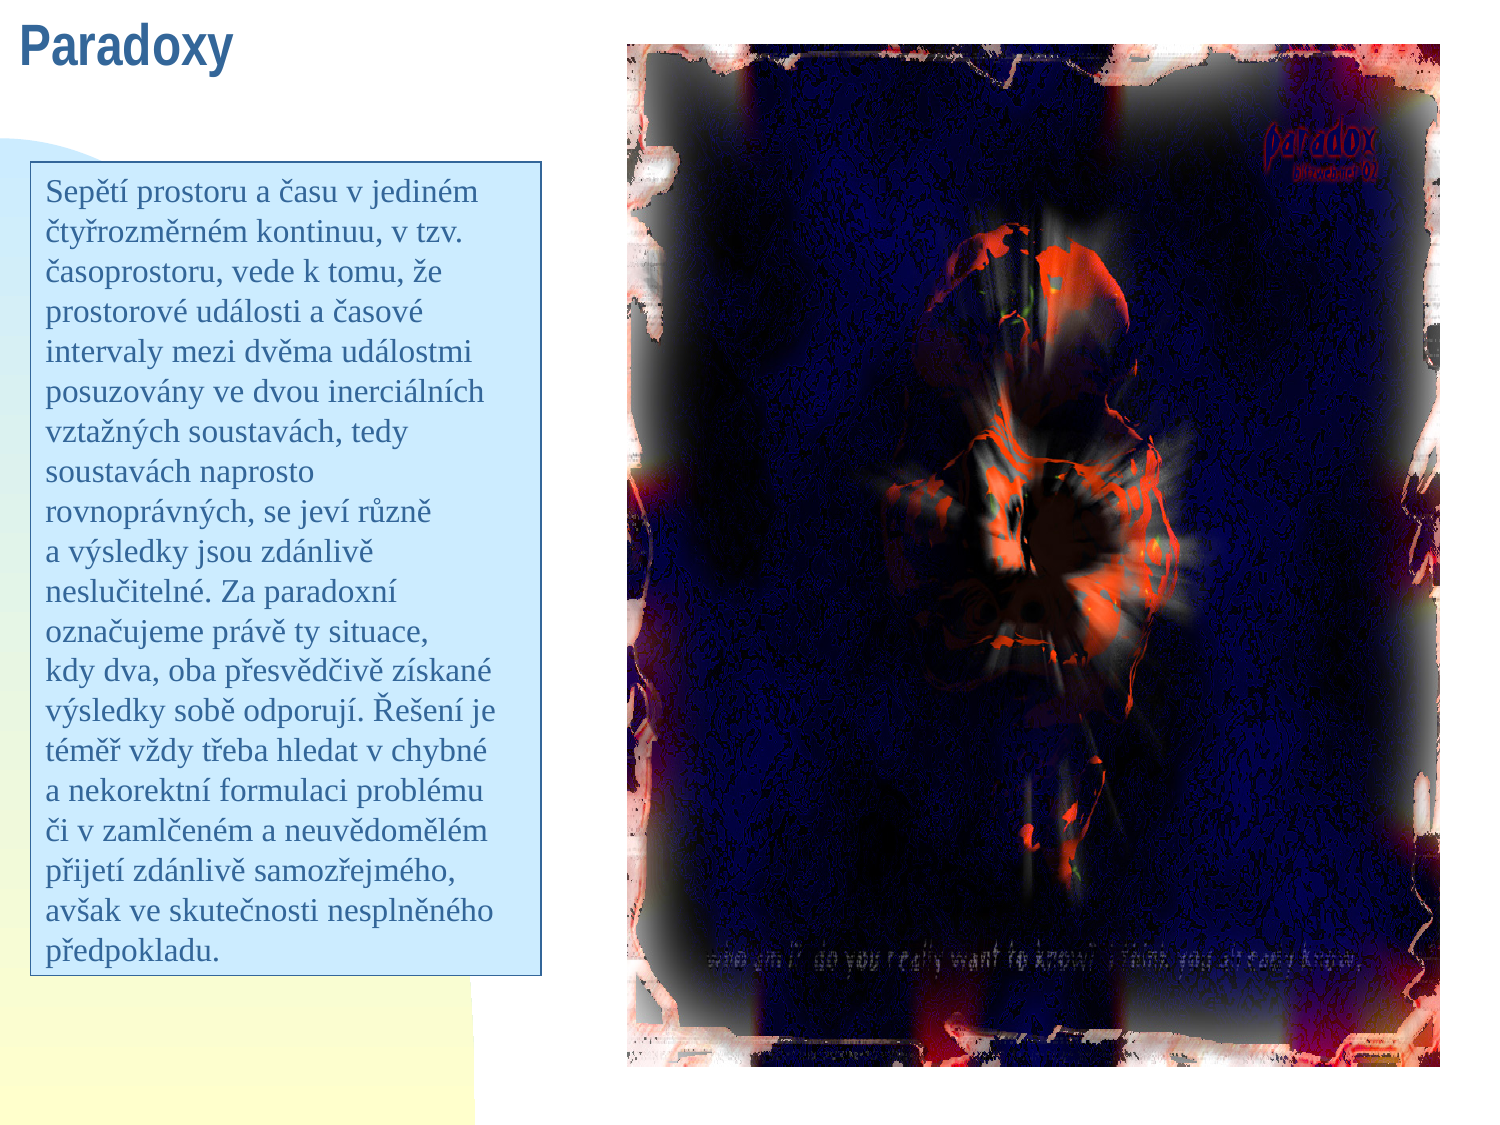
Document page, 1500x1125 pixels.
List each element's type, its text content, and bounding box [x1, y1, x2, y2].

text_box Sepětí prostoru a času v jediném čtyřrozměrném kontinuu, v tzv. časoprostoru, vede k tomu, že prostorové události a časové intervaly mezi dvěma událostmi posuzovány ve dvou inerciálních vztažných soustavách, tedy soustavách naprosto rovnoprávných, se jeví různě a výsledky jsou zdánlivě neslučitelné. Za paradoxní označujeme právě ty situace, kdy dva, oba přesvědčivě získané výsledky sobě odporují. Řešení je téměř vždy třeba hledat v chybné a nekorektní formulaci problému či v zamlčeném a neuvědomělém přijetí zdánlivě samozřejmého, avšak ve skutečnosti nesplněného předpokladu. [30, 162, 541, 976]
text_box Paradoxy [4, 0, 1459, 102]
picture [627, 44, 1440, 1067]
